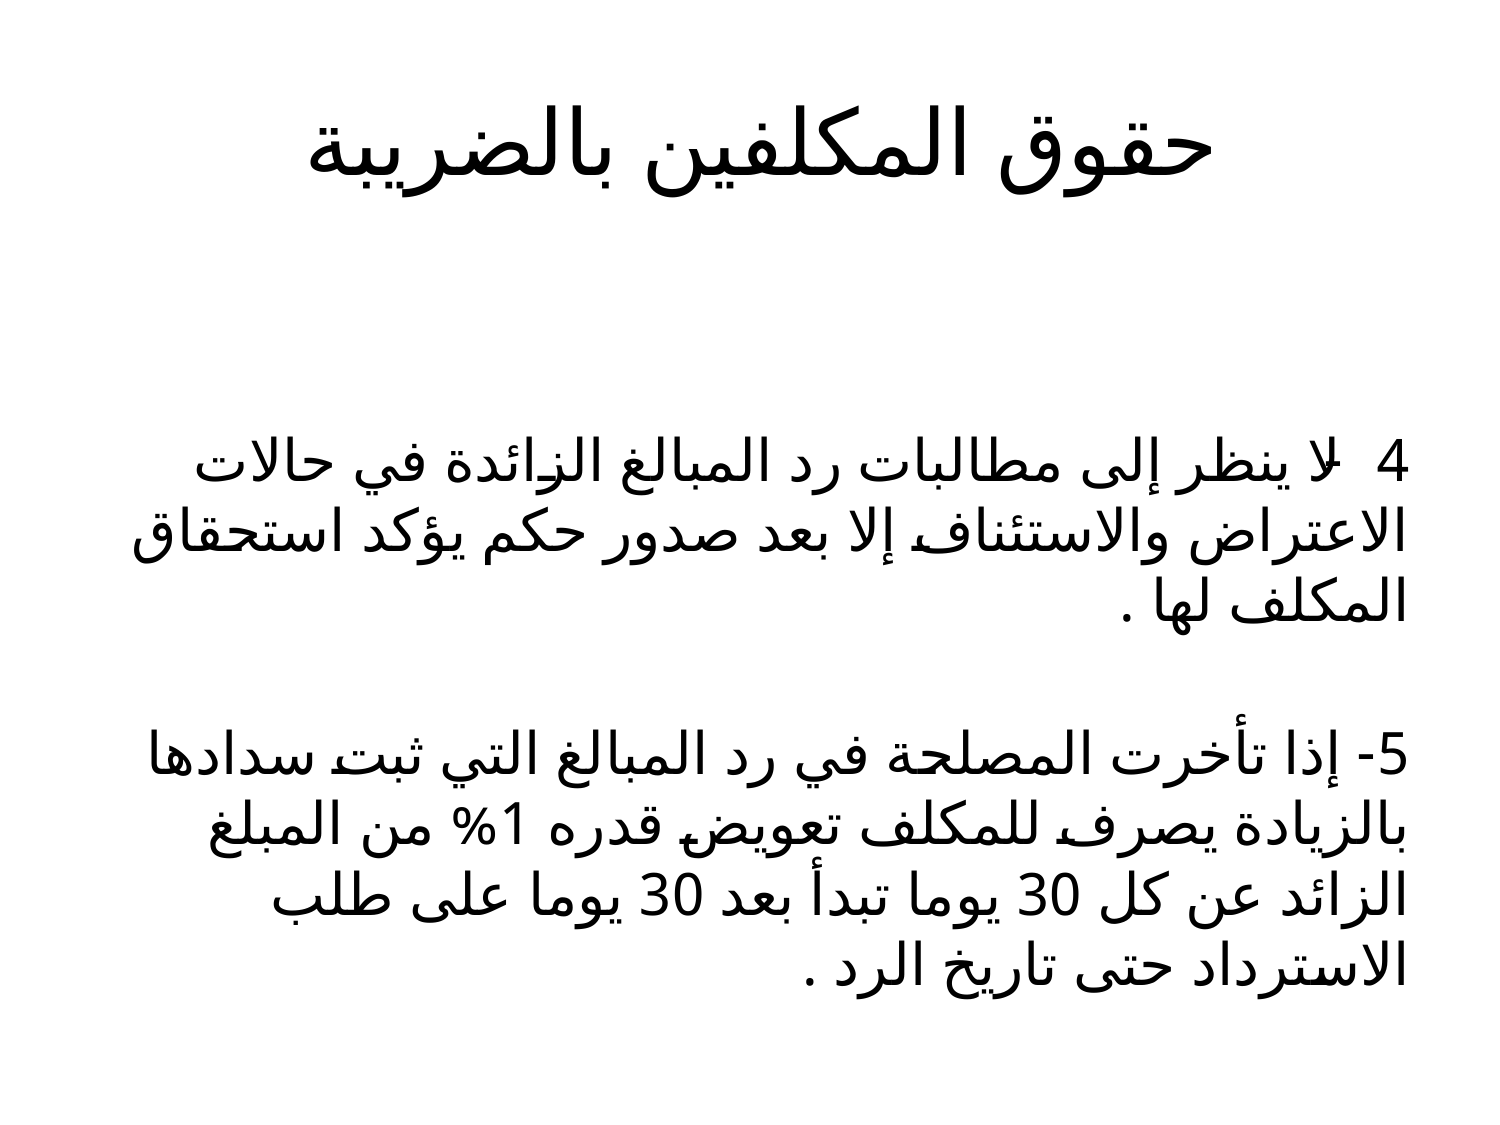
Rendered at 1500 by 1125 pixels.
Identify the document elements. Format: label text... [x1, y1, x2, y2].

title حقوق المكلفين بالضريبة [75, 45, 1425, 233]
list 4- لا ينظر إلى مطالبات رد المبالغ الزائدة في حالات الاعتراض والاستئناف إلا بعد صدور حكم يؤكد استحقاق المكلف لها . 5- إذا تأخرت المصلحة في رد المبالغ التي ثبت سدادها بالزيادة يصرف للمكلف تعويض قدره 1% من المبلغ الزائد عن كل 30 يوما تبدأ بعد 30 يوما على طلب الاسترداد حتى تاريخ الرد . [75, 262, 1425, 1005]
